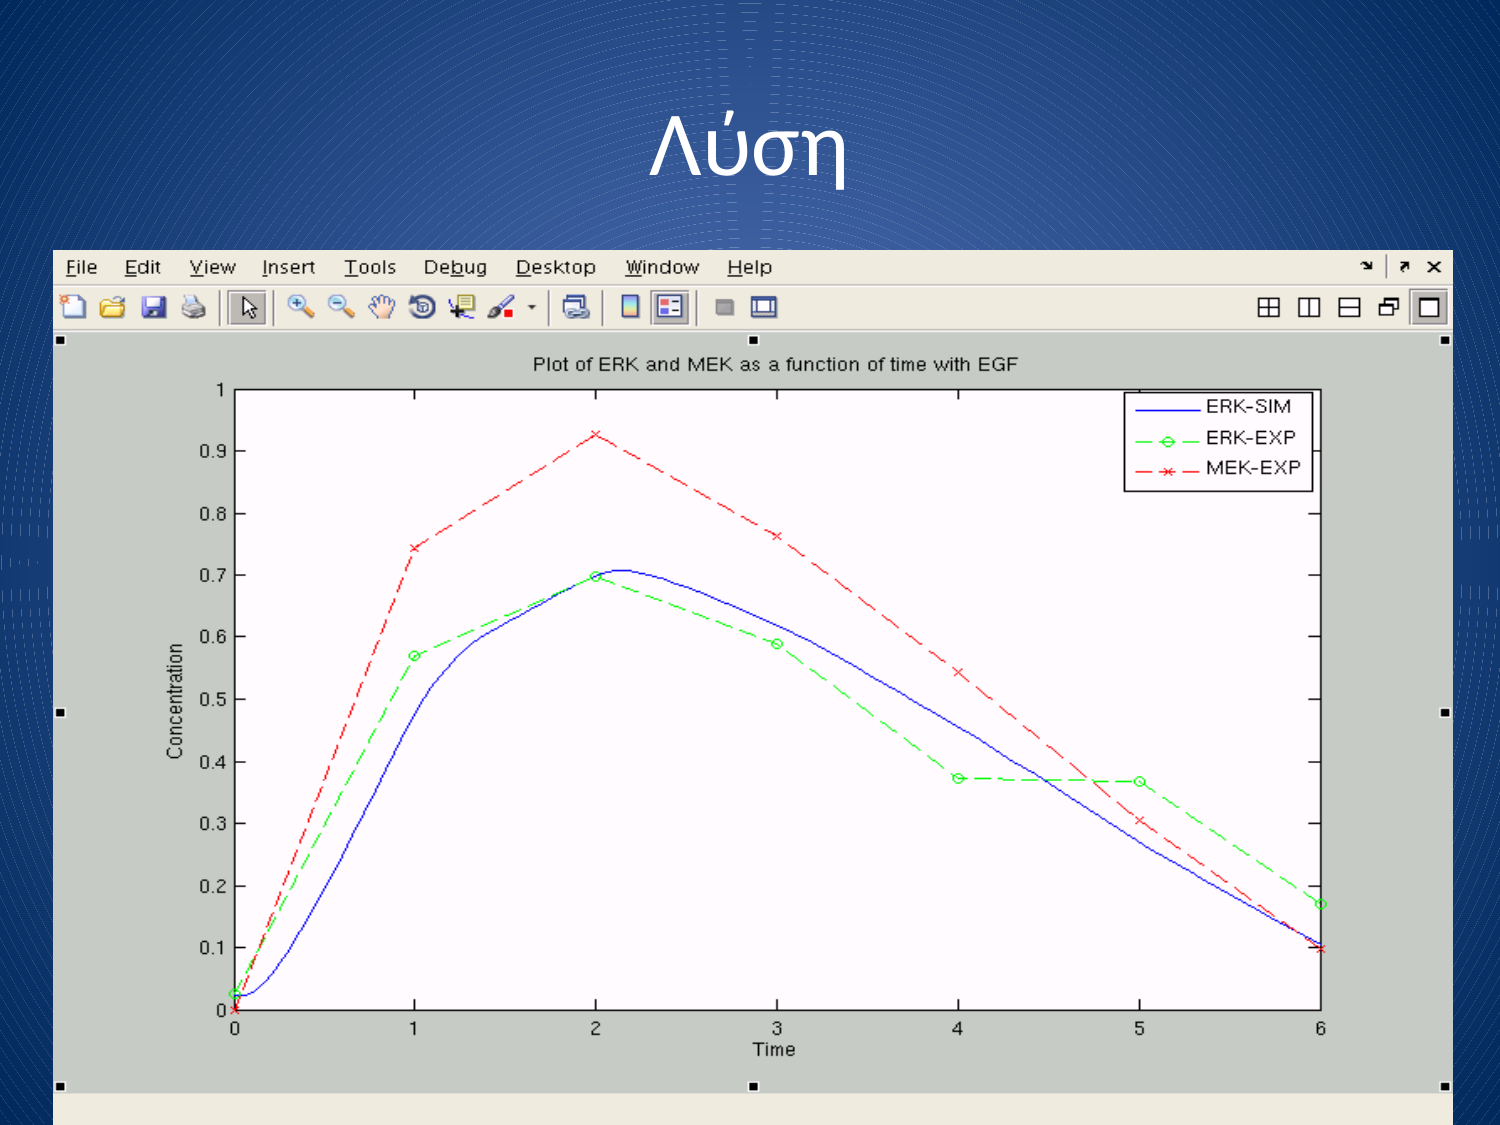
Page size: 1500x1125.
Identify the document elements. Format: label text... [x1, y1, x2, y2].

title Λύση [75, 45, 1425, 233]
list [52, 250, 1453, 1125]
